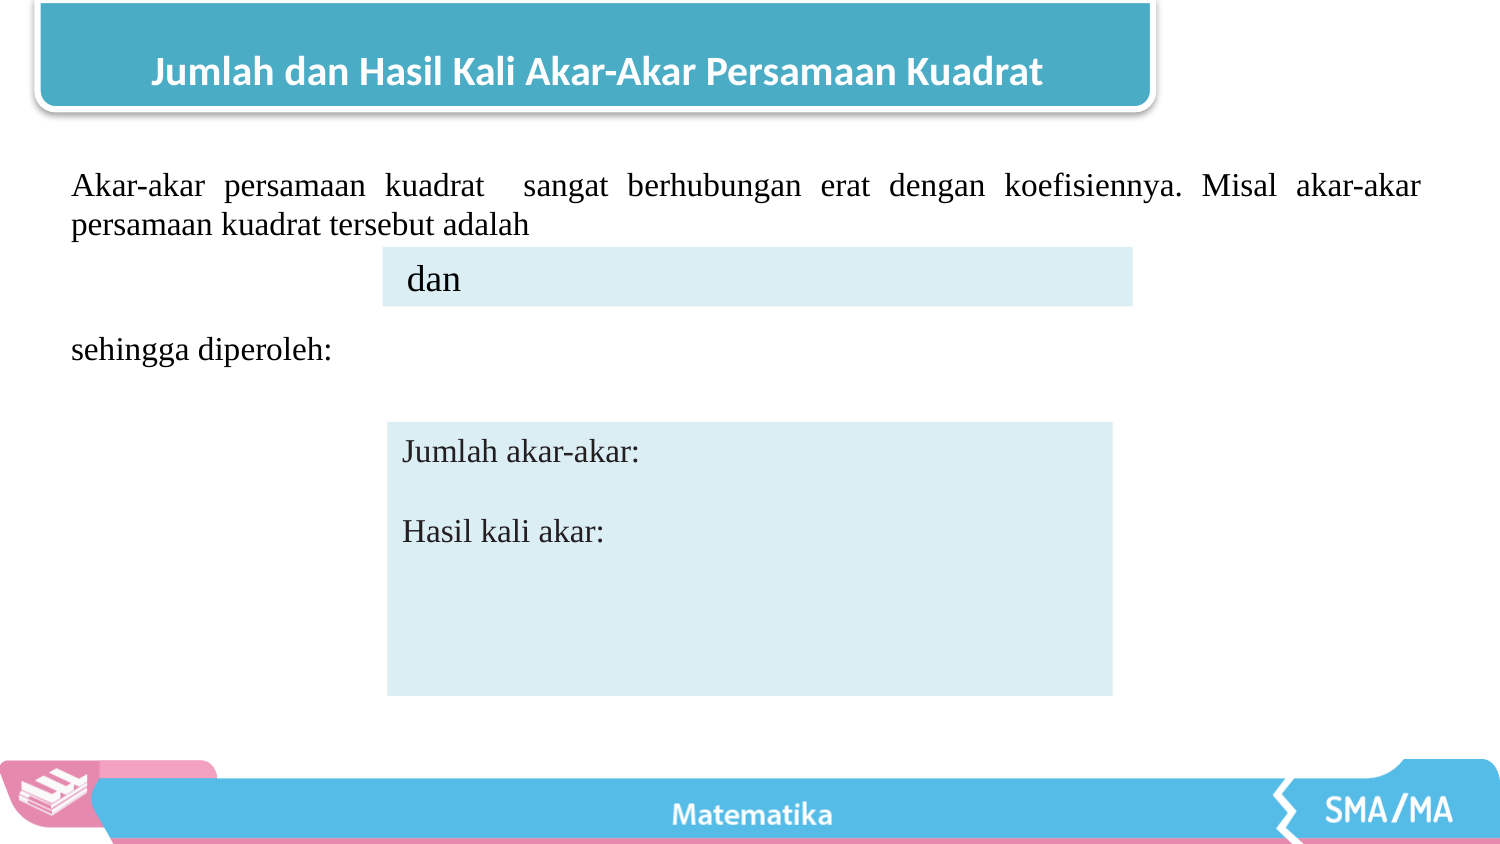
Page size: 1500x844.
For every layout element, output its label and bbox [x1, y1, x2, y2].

text_box [37, 0, 1154, 154]
picture [0, 759, 1500, 844]
text_box [55, 155, 1438, 378]
